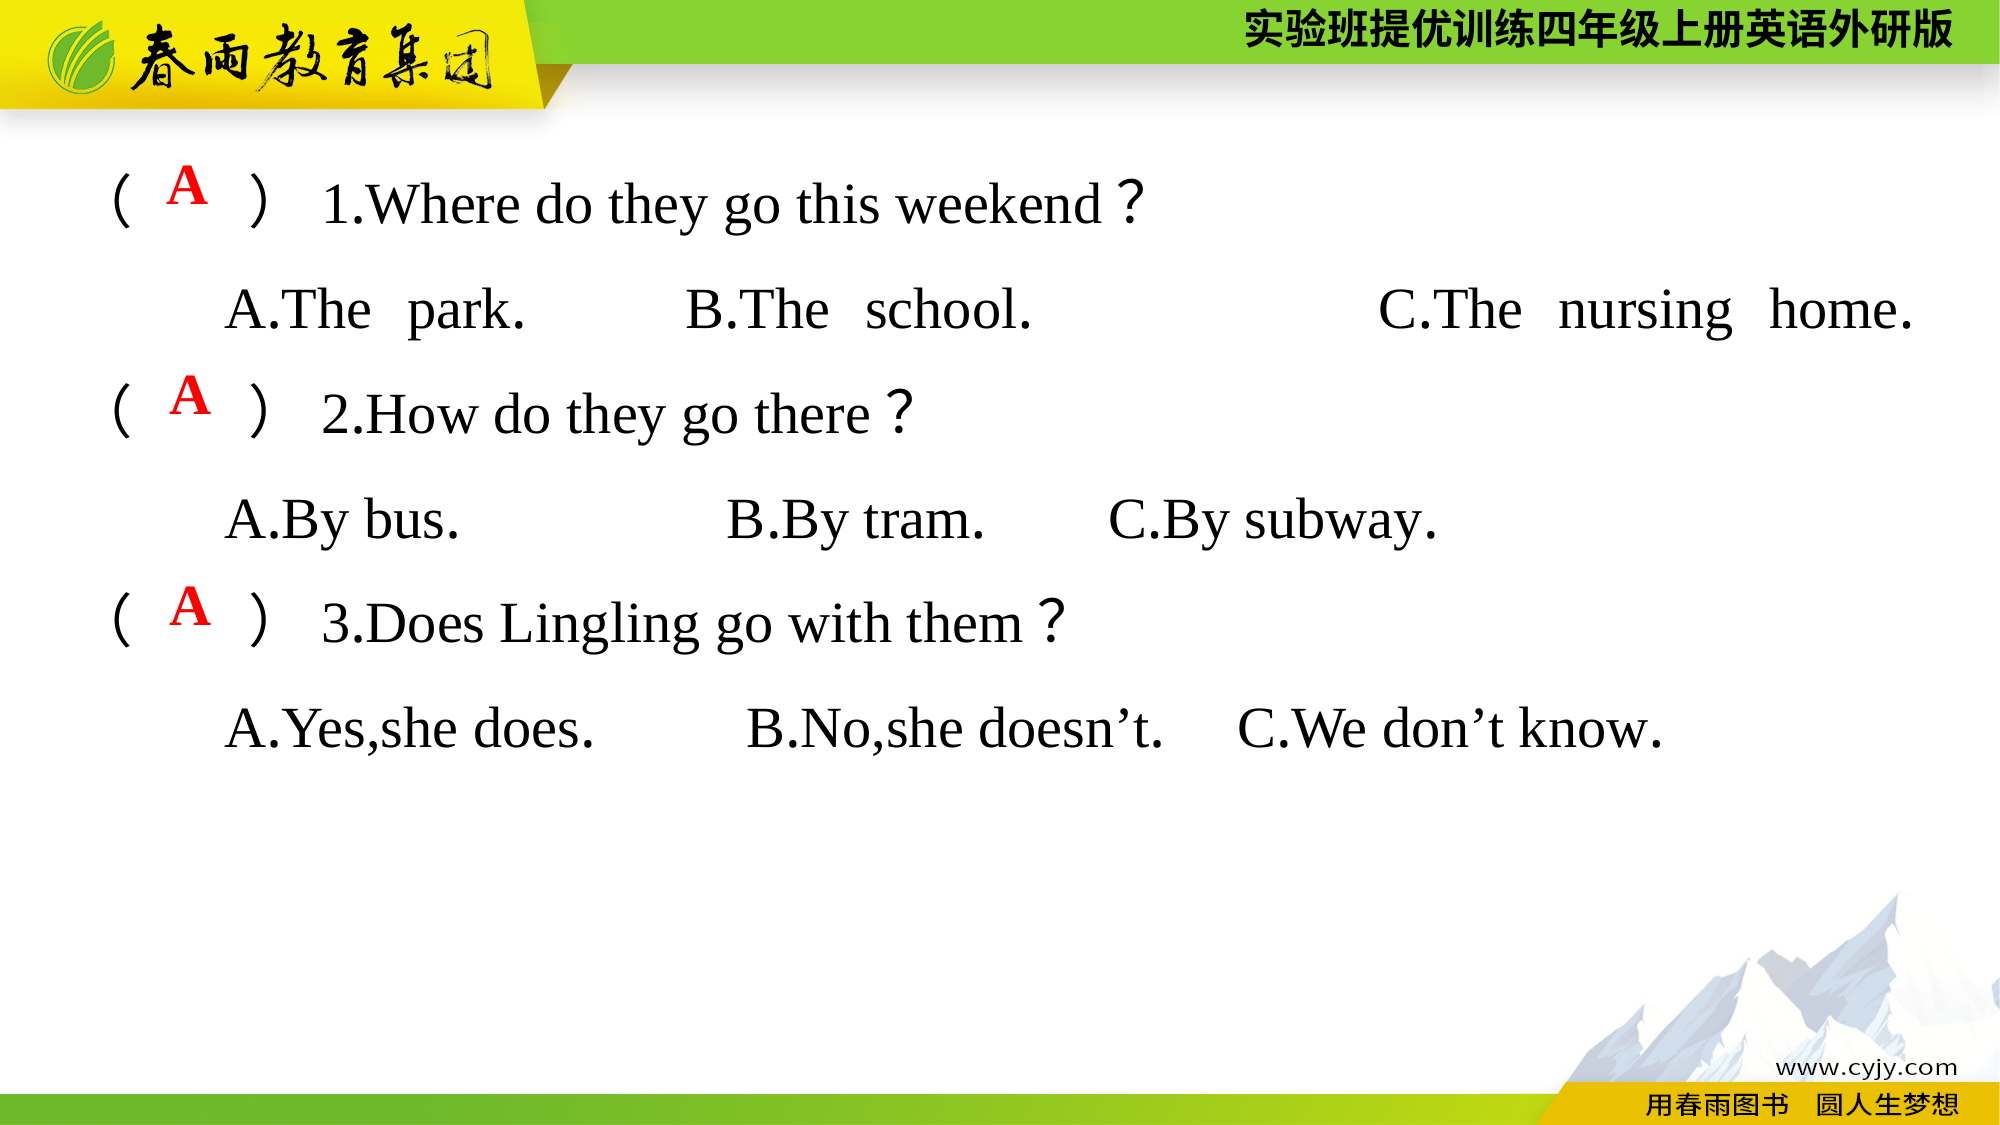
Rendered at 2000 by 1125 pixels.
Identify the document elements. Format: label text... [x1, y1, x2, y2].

list （ ）1.Where do they go this weekend？ A.The park. B.The school. C.The nursing home.（ ）2.How do they go there？ A.By bus. B.By tram. C.By subway. （ ）3.Does Lingling go with them？ A.Yes,she does. B.No,she doesn’t. C.We don’t know. [59, 122, 1944, 774]
text_box A [151, 138, 224, 224]
text_box A [154, 559, 227, 645]
text_box A [154, 348, 227, 434]
picture [0, 0, 2000, 1125]
